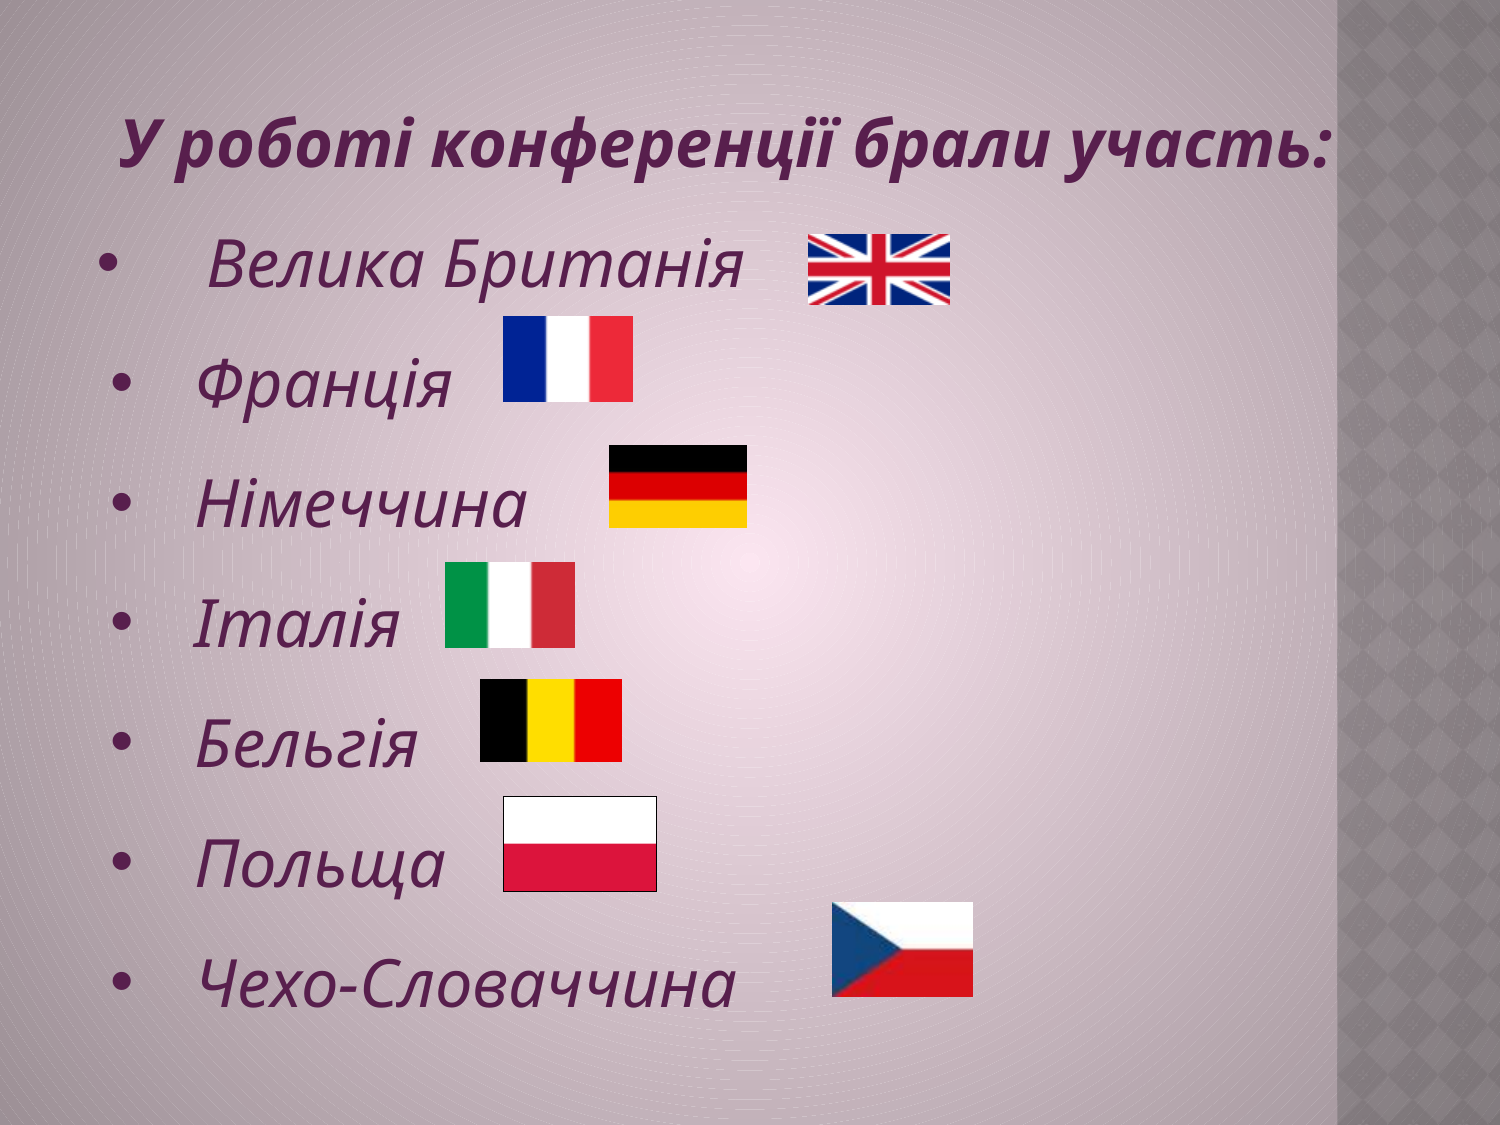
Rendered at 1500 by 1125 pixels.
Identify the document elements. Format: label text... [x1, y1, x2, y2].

picture [808, 233, 950, 306]
picture [480, 679, 622, 763]
picture [831, 901, 974, 997]
text_box У роботі конференції брали участь: Велика Британія Франція Німеччина Італія Бельгія Польща Чехо-Словаччина [81, 93, 1371, 1028]
picture [503, 315, 634, 403]
picture [503, 796, 657, 893]
picture [608, 444, 747, 528]
picture [444, 562, 575, 649]
